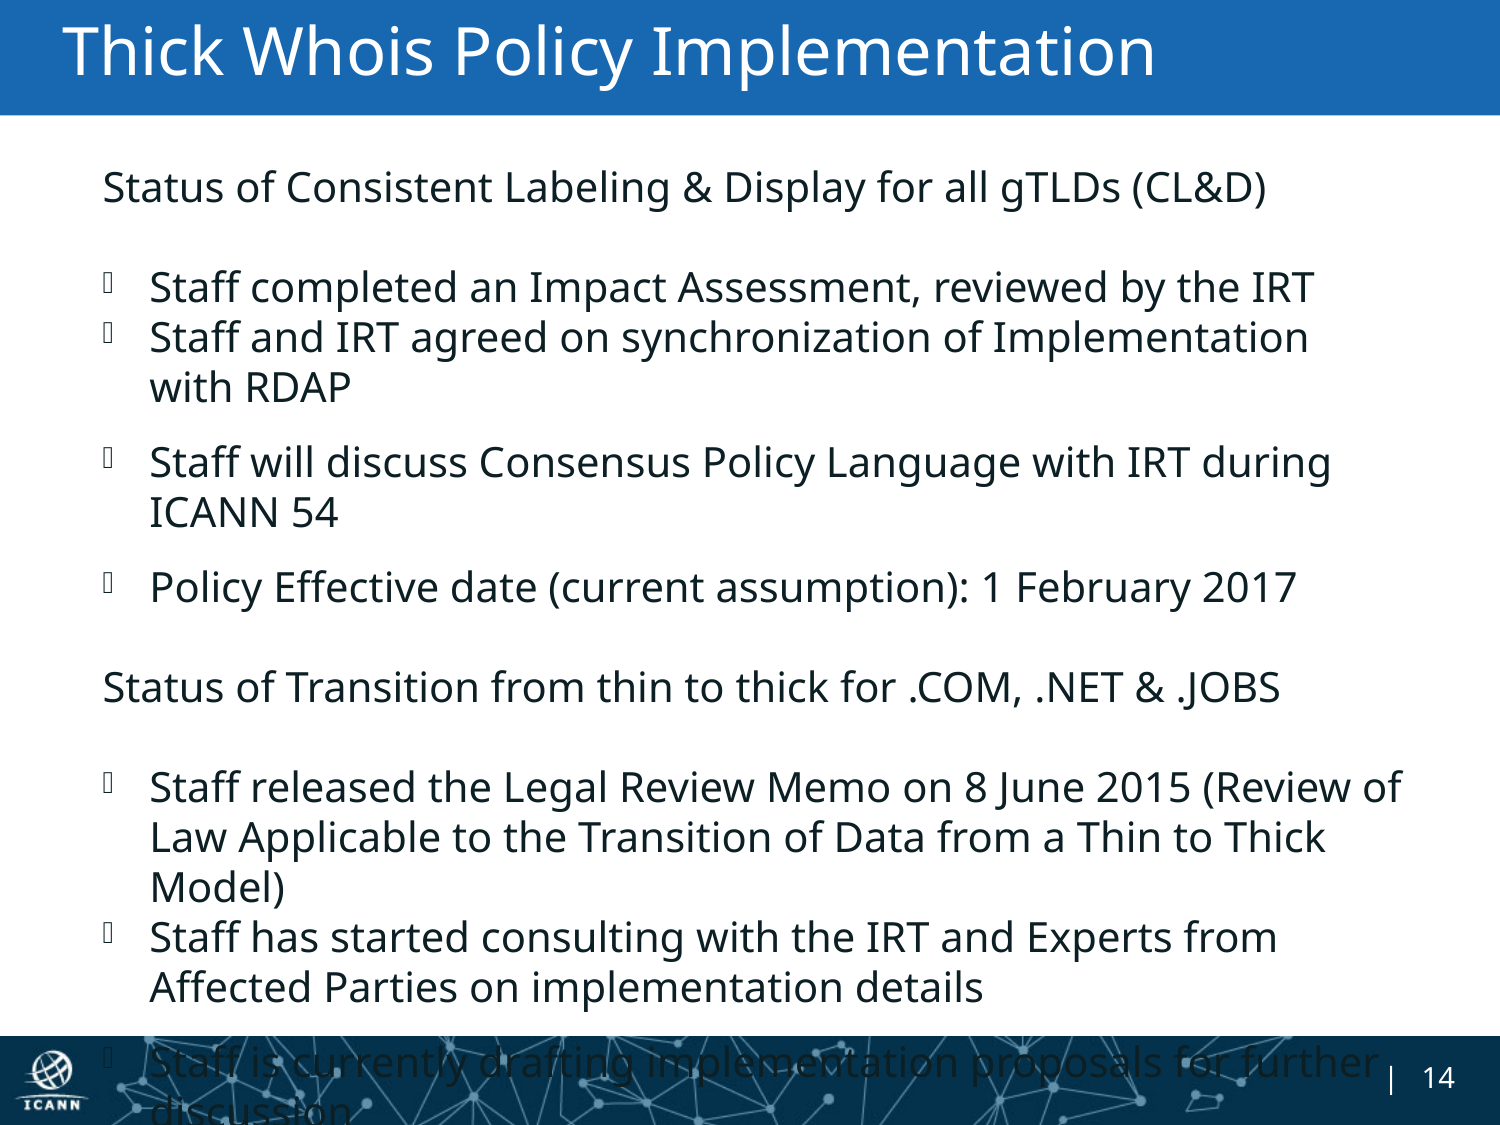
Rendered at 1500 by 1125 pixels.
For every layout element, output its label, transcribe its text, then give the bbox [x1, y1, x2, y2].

text_box Status of Consistent Labeling & Display for all gTLDs (CL&D) Staff completed an Impact Assessment, reviewed by the IRT Staff and IRT agreed on synchronization of Implementation with RDAP Staff will discuss Consensus Policy Language with IRT during ICANN 54 Policy Effective date (current assumption): 1 February 2017 Status of Transition from thin to thick for .COM, .NET & .JOBS Staff released the Legal Review Memo on 8 June 2015 (Review of Law Applicable to the Transition of Data from a Thin to Thick Model) Staff has started consulting with the IRT and Experts from Affected Parties on implementation details Staff is currently drafting implementation proposals for further discussion [87, 153, 1417, 1125]
title Thick Whois Policy Implementation [0, 0, 1500, 116]
picture [0, 1036, 87, 1125]
picture [1417, 1036, 1500, 1125]
